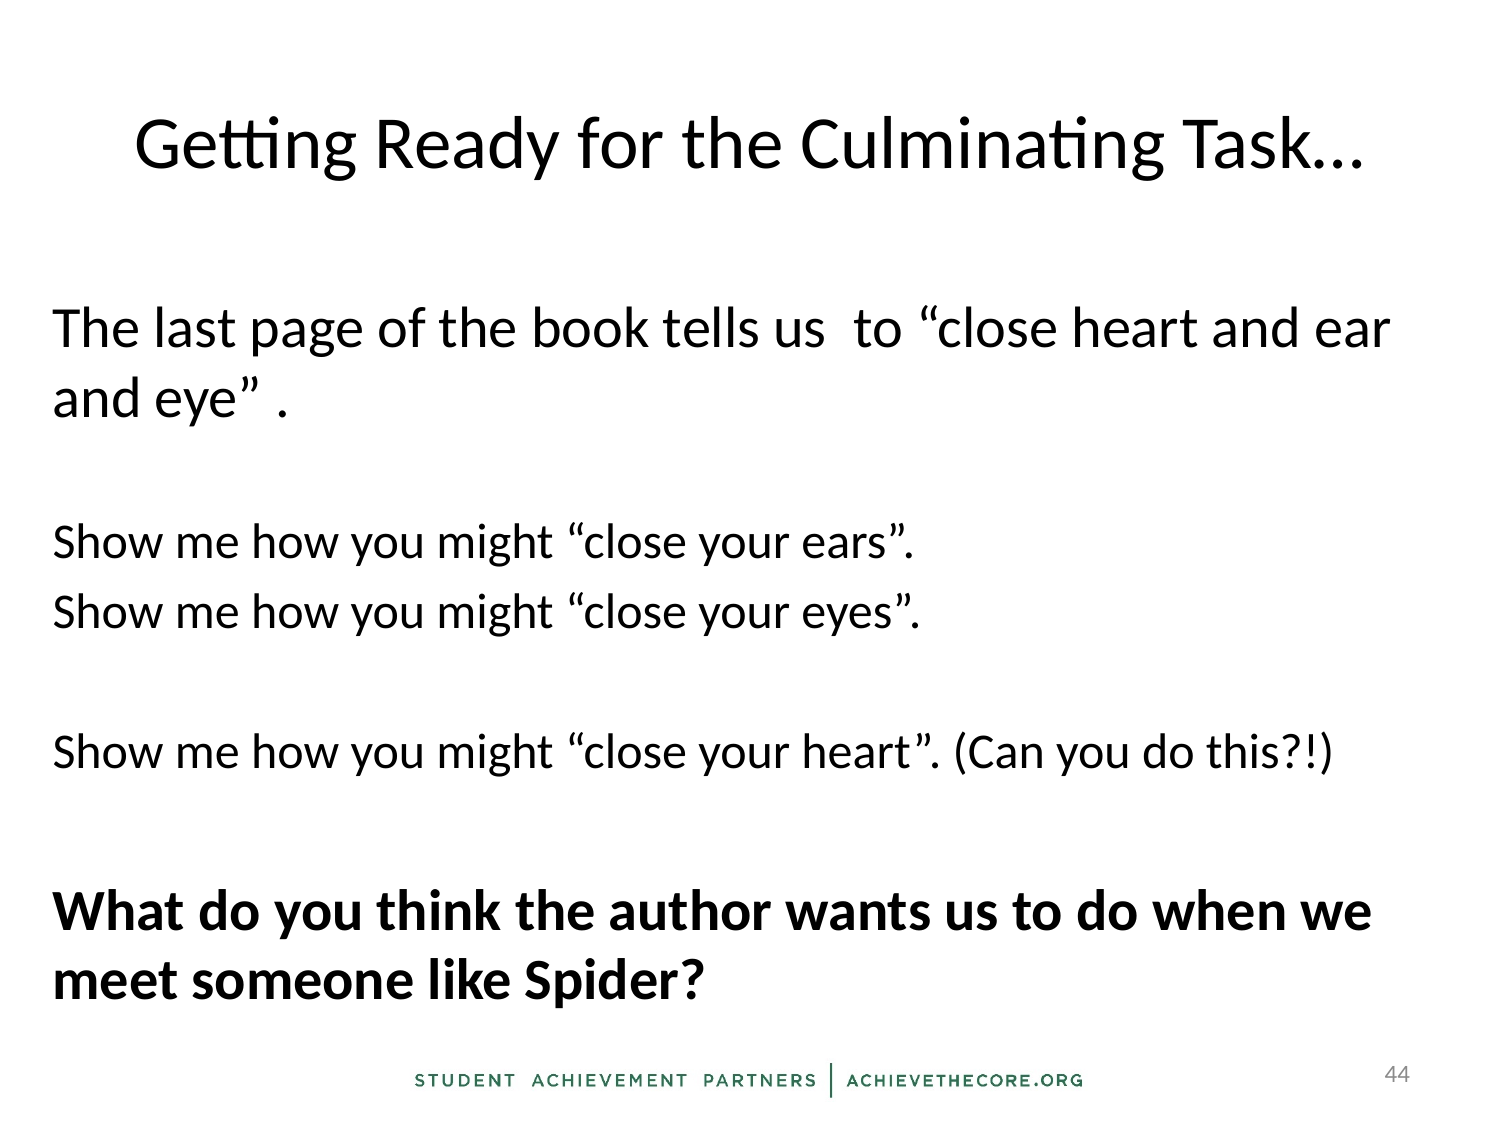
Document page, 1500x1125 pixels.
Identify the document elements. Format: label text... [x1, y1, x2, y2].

picture [399, 1057, 1101, 1102]
list The last page of the book tells us to “close heart and ear and eye” . Show me how you might “close your ears”. Show me how you might “close your eyes”. Show me how you might “close your heart”. (Can you do this?!) What do you think the author wants us to do when we meet someone like Spider? [37, 200, 1463, 1025]
slide_number 44 [1074, 1042, 1425, 1103]
title Getting Ready for the Culminating Task… [75, 45, 1425, 200]
